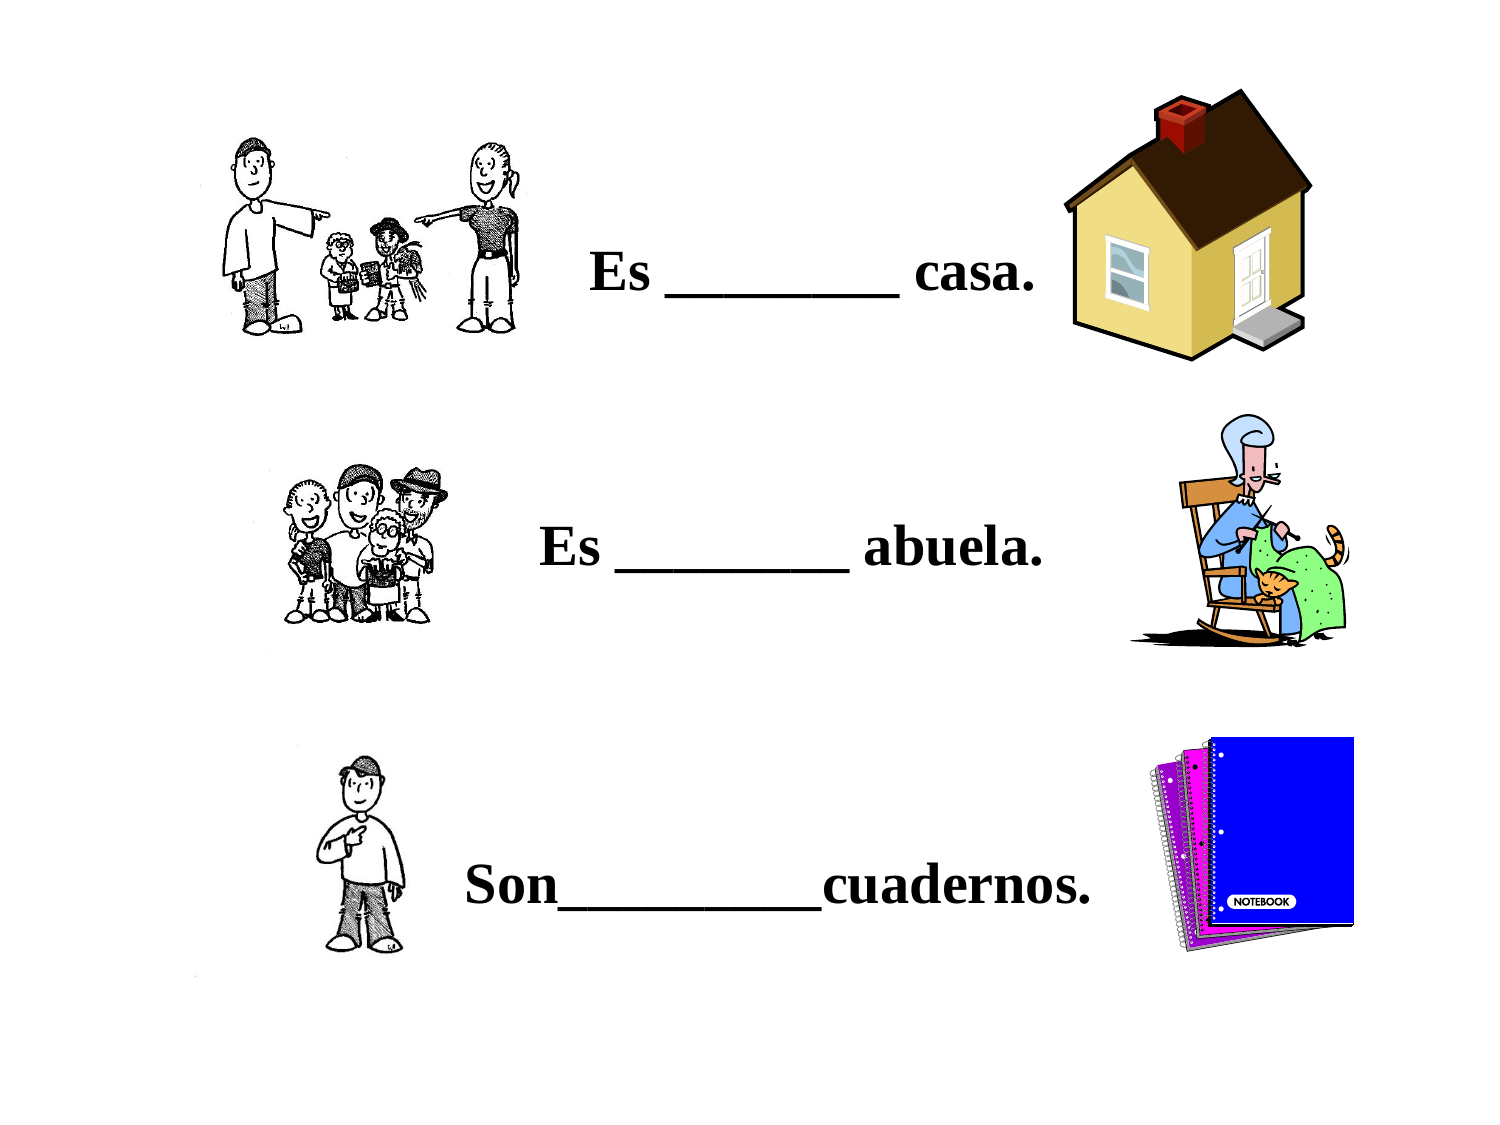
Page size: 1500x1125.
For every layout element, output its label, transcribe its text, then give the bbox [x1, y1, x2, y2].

picture [174, 87, 563, 370]
picture [174, 699, 551, 988]
picture [1062, 87, 1314, 363]
picture [1149, 737, 1355, 952]
text_box Son_________cuadernos. [554, 837, 1125, 923]
text_box Es ________ abuela. [566, 500, 1088, 585]
text_box Es ________ casa. [574, 224, 1057, 310]
picture [162, 387, 563, 679]
picture [1124, 412, 1350, 651]
